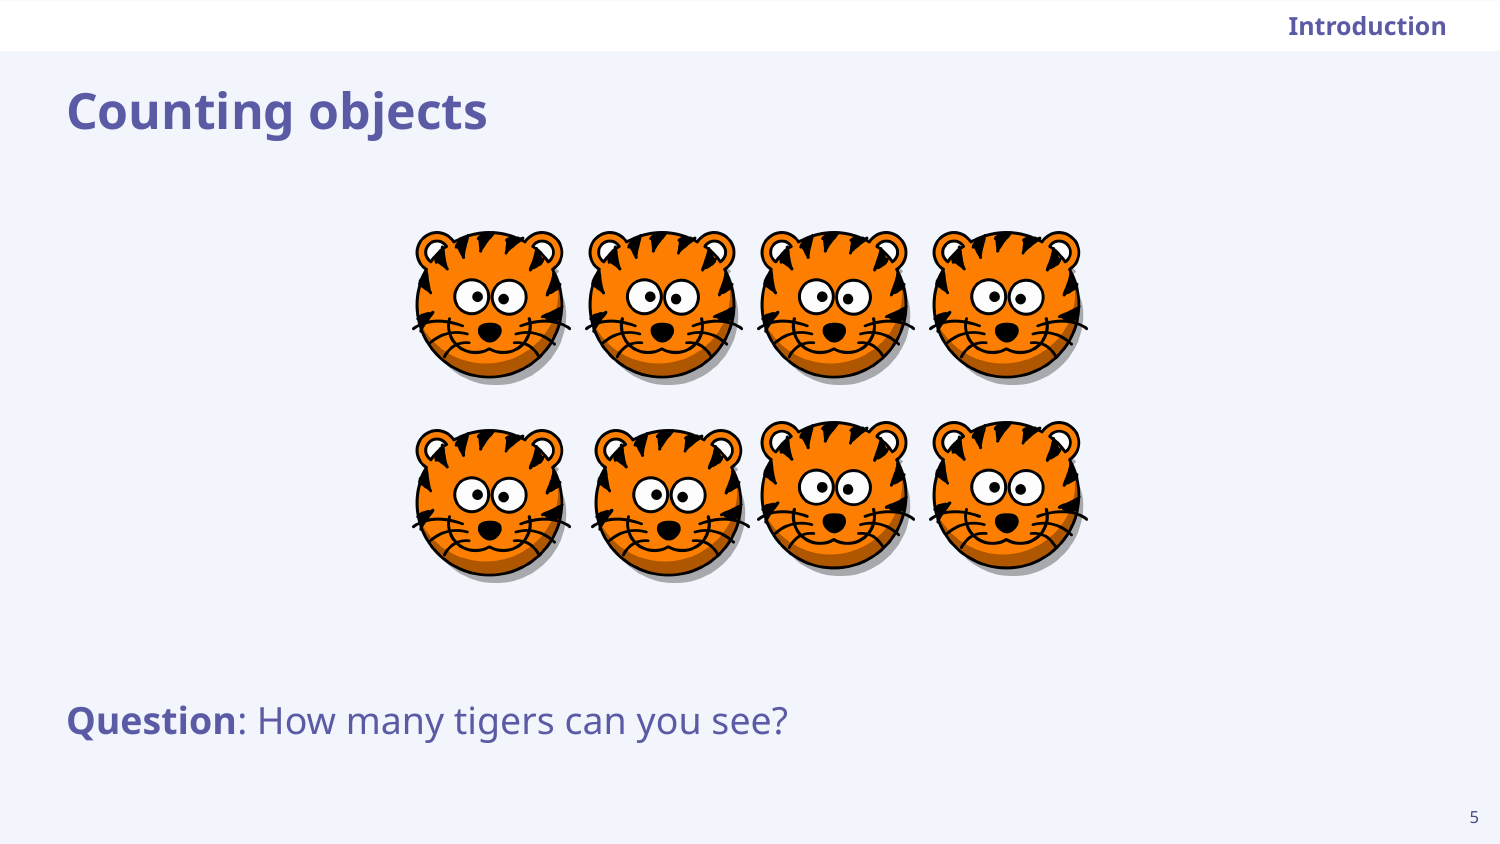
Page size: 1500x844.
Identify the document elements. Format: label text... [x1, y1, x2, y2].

slide_number 5 [1448, 792, 1500, 844]
title Counting objects [51, 52, 1449, 167]
picture [929, 421, 1088, 576]
picture [412, 230, 571, 385]
subtitle Introduction [862, 0, 1448, 52]
picture [929, 230, 1088, 385]
list Question: How many tigers can you see? [51, 675, 1449, 790]
picture [584, 230, 744, 385]
picture [756, 421, 916, 576]
picture [756, 230, 916, 385]
picture [412, 428, 571, 583]
picture [590, 428, 750, 583]
